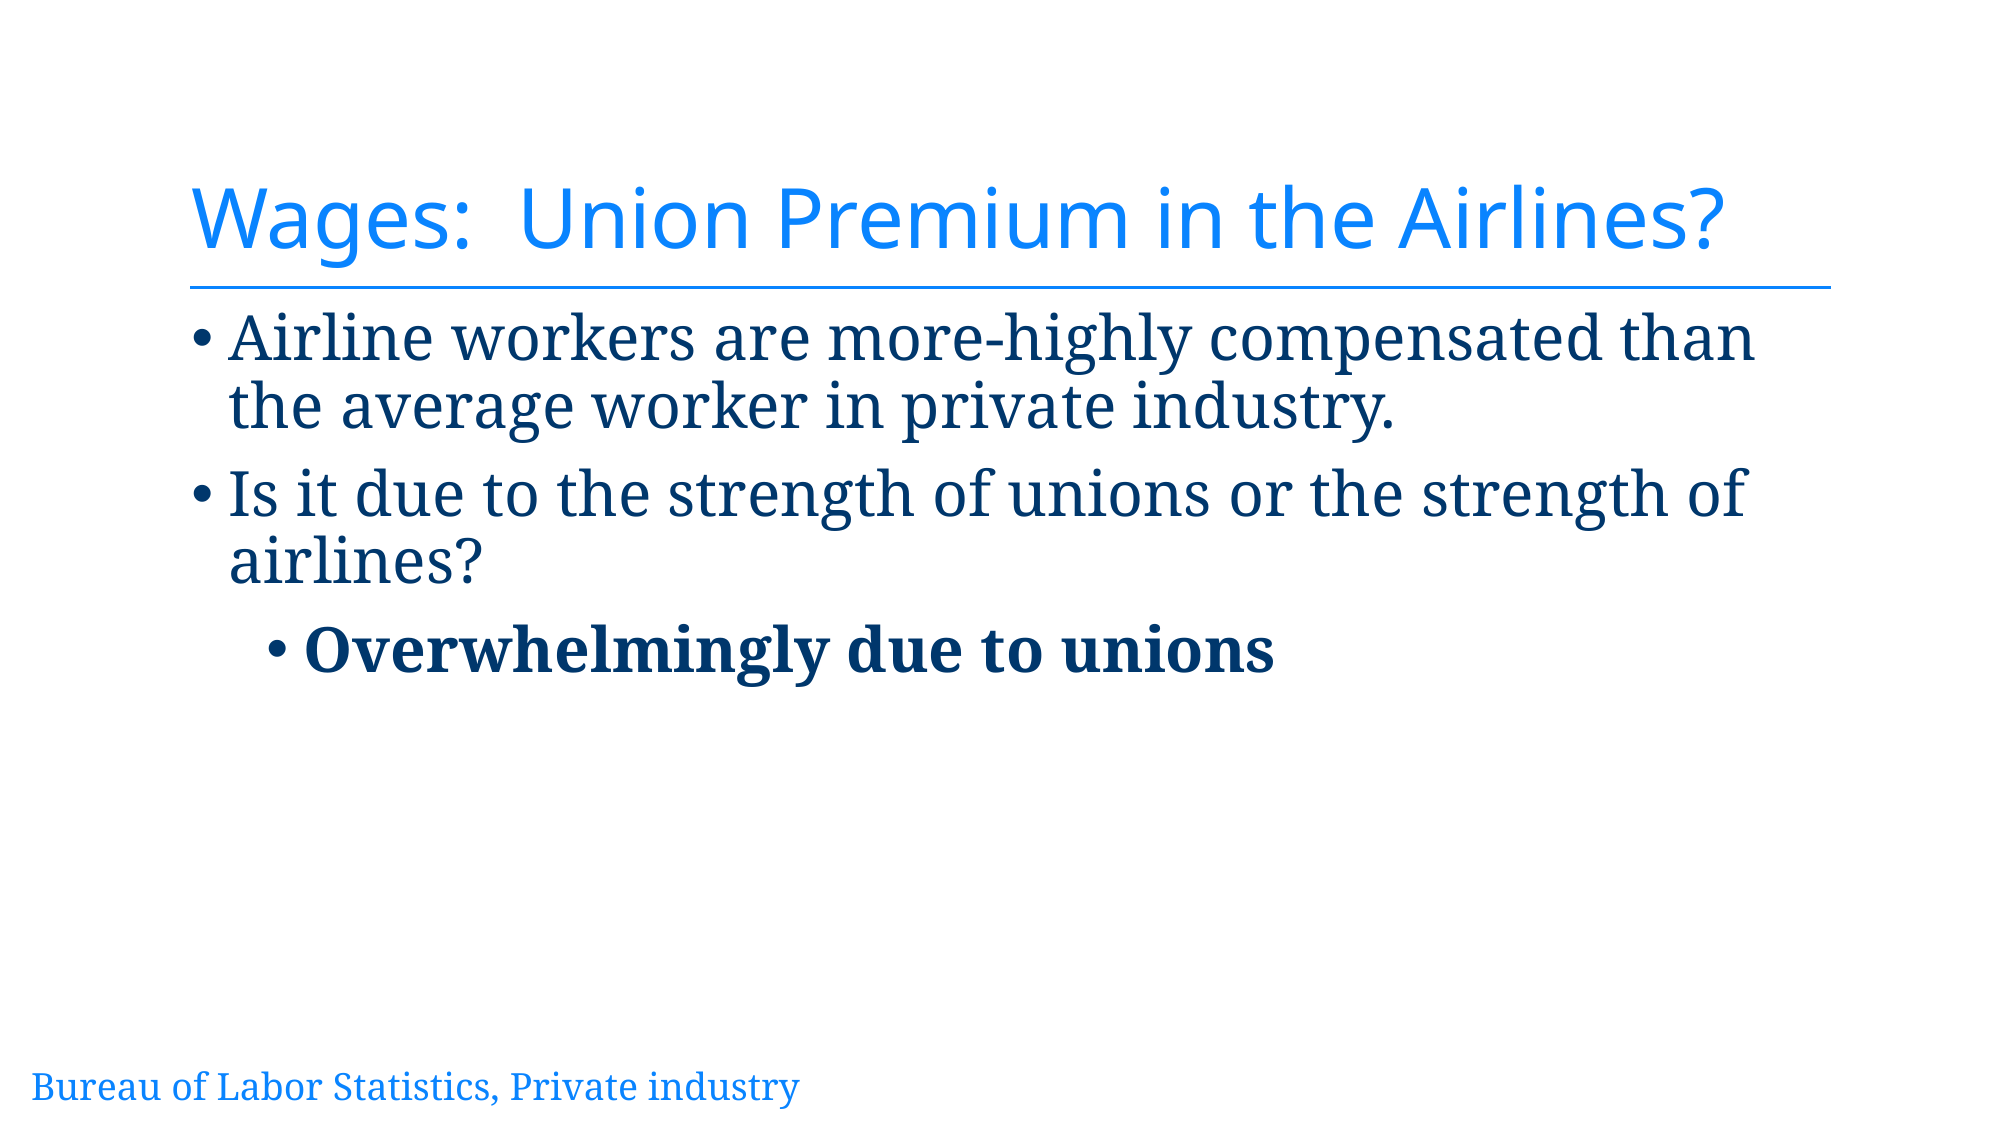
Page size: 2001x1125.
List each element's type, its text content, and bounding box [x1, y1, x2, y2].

title Wages: Union Premium in the Airlines? [176, 170, 1832, 278]
text_box Bureau of Labor Statistics, Private industry [16, 1056, 1610, 1116]
list Airline workers are more-highly compensated than the average worker in private industry. Is it due to the strength of unions or the strength of airlines? Overwhelmingly due to unions [176, 299, 1833, 1014]
